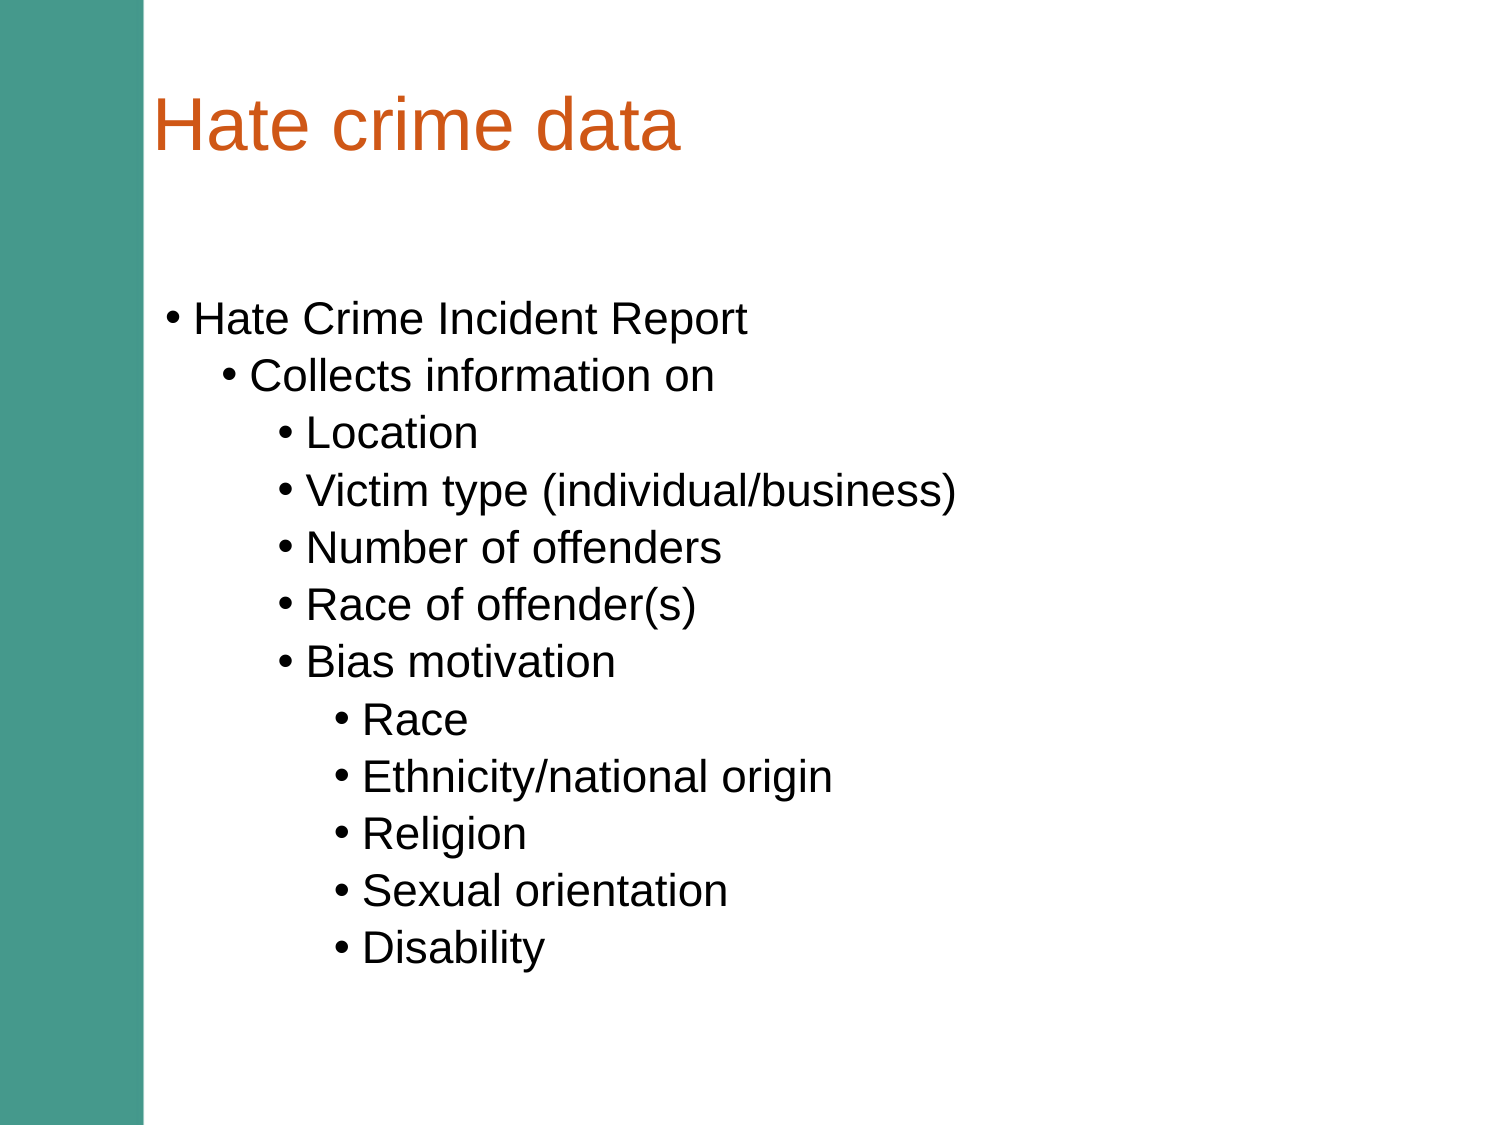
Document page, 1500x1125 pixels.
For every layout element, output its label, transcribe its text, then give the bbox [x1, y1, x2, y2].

title Hate crime data [137, 52, 1432, 200]
picture [0, 0, 1500, 1125]
list Hate Crime Incident Report Collects information on Location Victim type (individual/business) Number of offenders Race of offender(s) Bias motivation Race Ethnicity/national origin Religion Sexual orientation Disability [150, 287, 1444, 1002]
